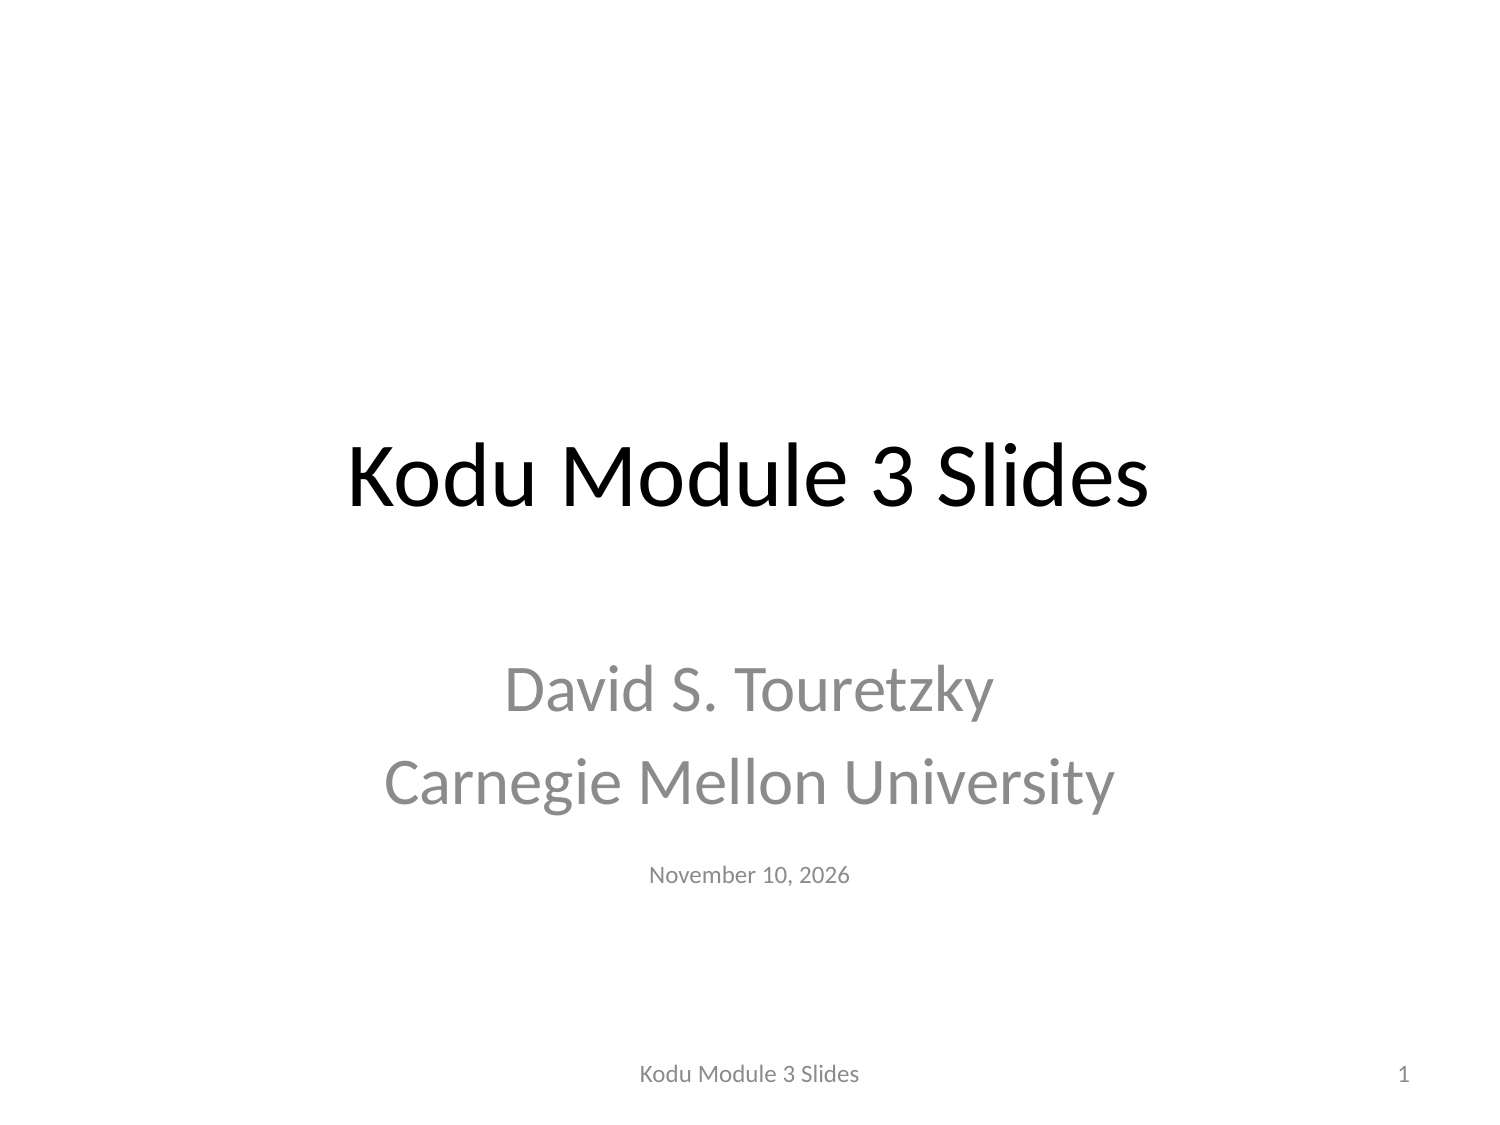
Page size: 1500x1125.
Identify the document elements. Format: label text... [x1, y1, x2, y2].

title Kodu Module 3 Slides [112, 349, 1388, 591]
subtitle David S. Touretzky Carnegie Mellon University December 16, 2015 [225, 637, 1275, 925]
slide_number 1 [1074, 1042, 1425, 1103]
footer Kodu Module 3 Slides [512, 1042, 988, 1103]
